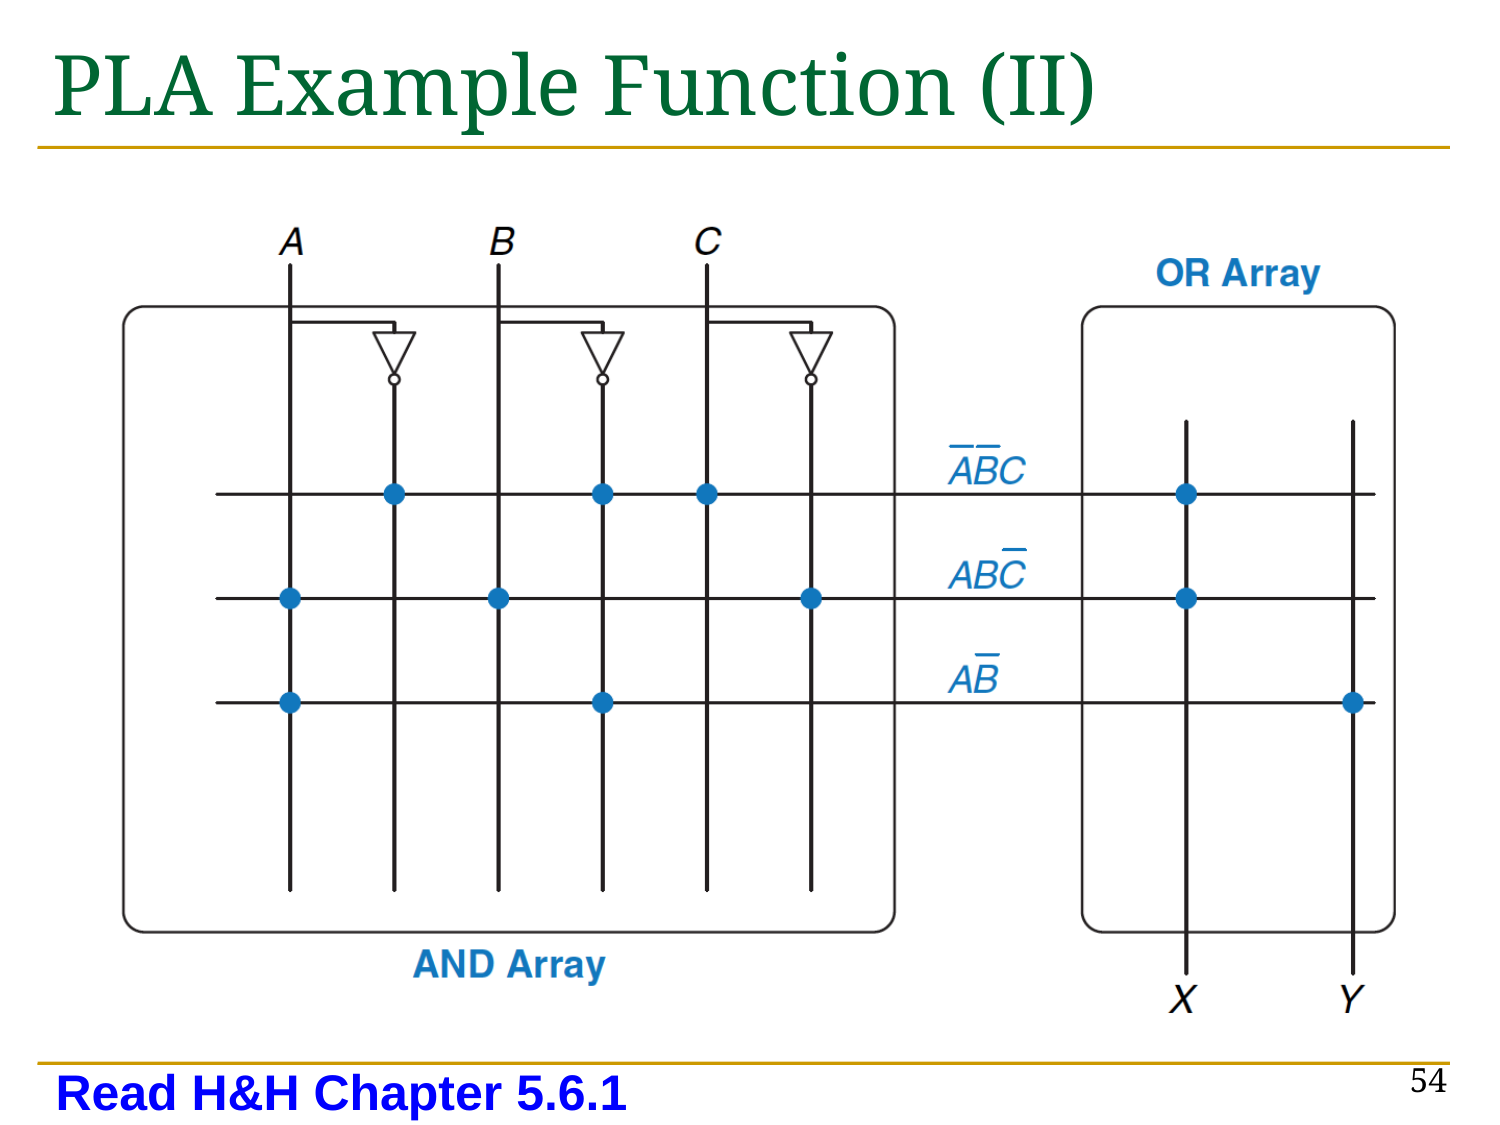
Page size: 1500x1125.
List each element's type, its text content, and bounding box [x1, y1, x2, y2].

text_box Read H&H Chapter 5.6.1 [40, 1053, 643, 1125]
slide_number 54 [1111, 1036, 1462, 1112]
picture [87, 207, 1426, 1037]
title PLA Example Function (II) [37, 24, 1450, 200]
